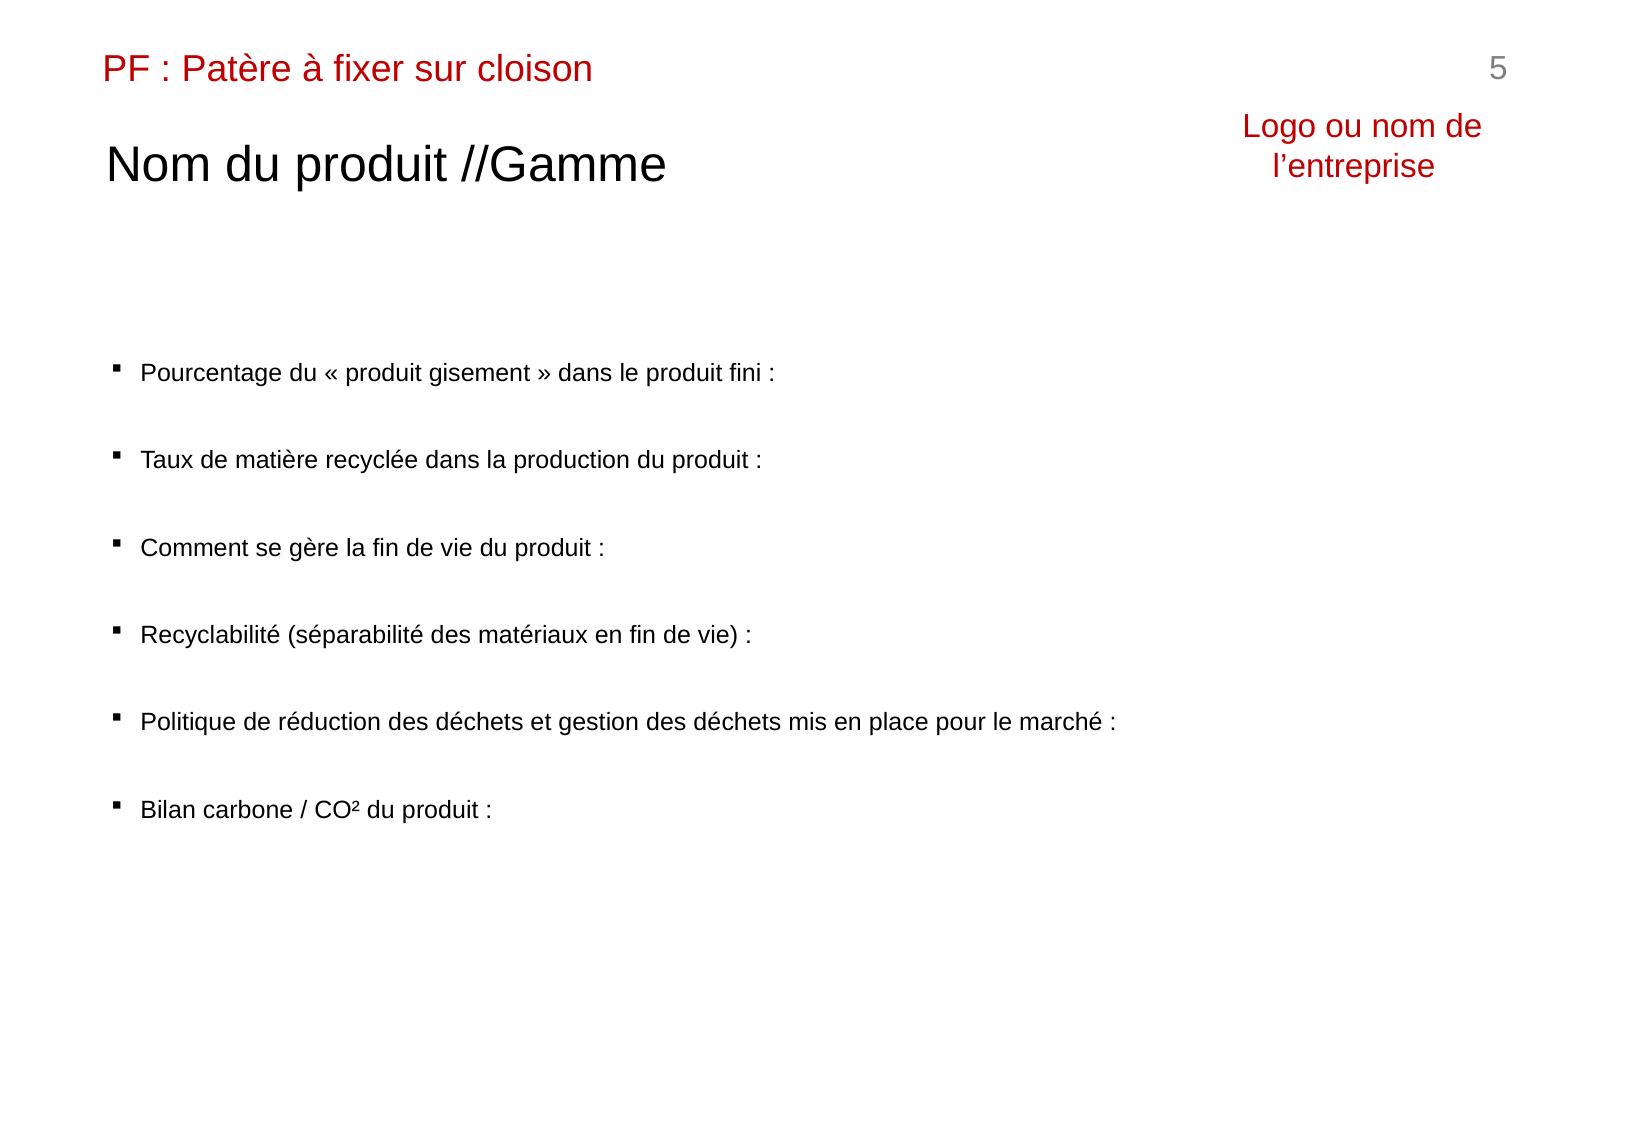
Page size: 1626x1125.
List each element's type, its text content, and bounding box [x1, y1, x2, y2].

slide_number 5 [1426, 19, 1523, 91]
title PF : Patère à fixer sur cloison [102, 19, 1426, 109]
list Nom du produit //Gamme [91, 109, 1523, 215]
text_box Pourcentage du « produit gisement » dans le produit fini : Taux de matière recyclée dans la production du produit : Comment se gère la fin de vie du produit : Recyclabilité (séparabilité des matériaux en fin de vie) : Politique de réduction des déchets et gestion des déchets mis en place pour le marché : Bilan carbone / CO² du produit : [81, 304, 1333, 1067]
text_box Logo ou nom de l’entreprise [1141, 91, 1567, 197]
